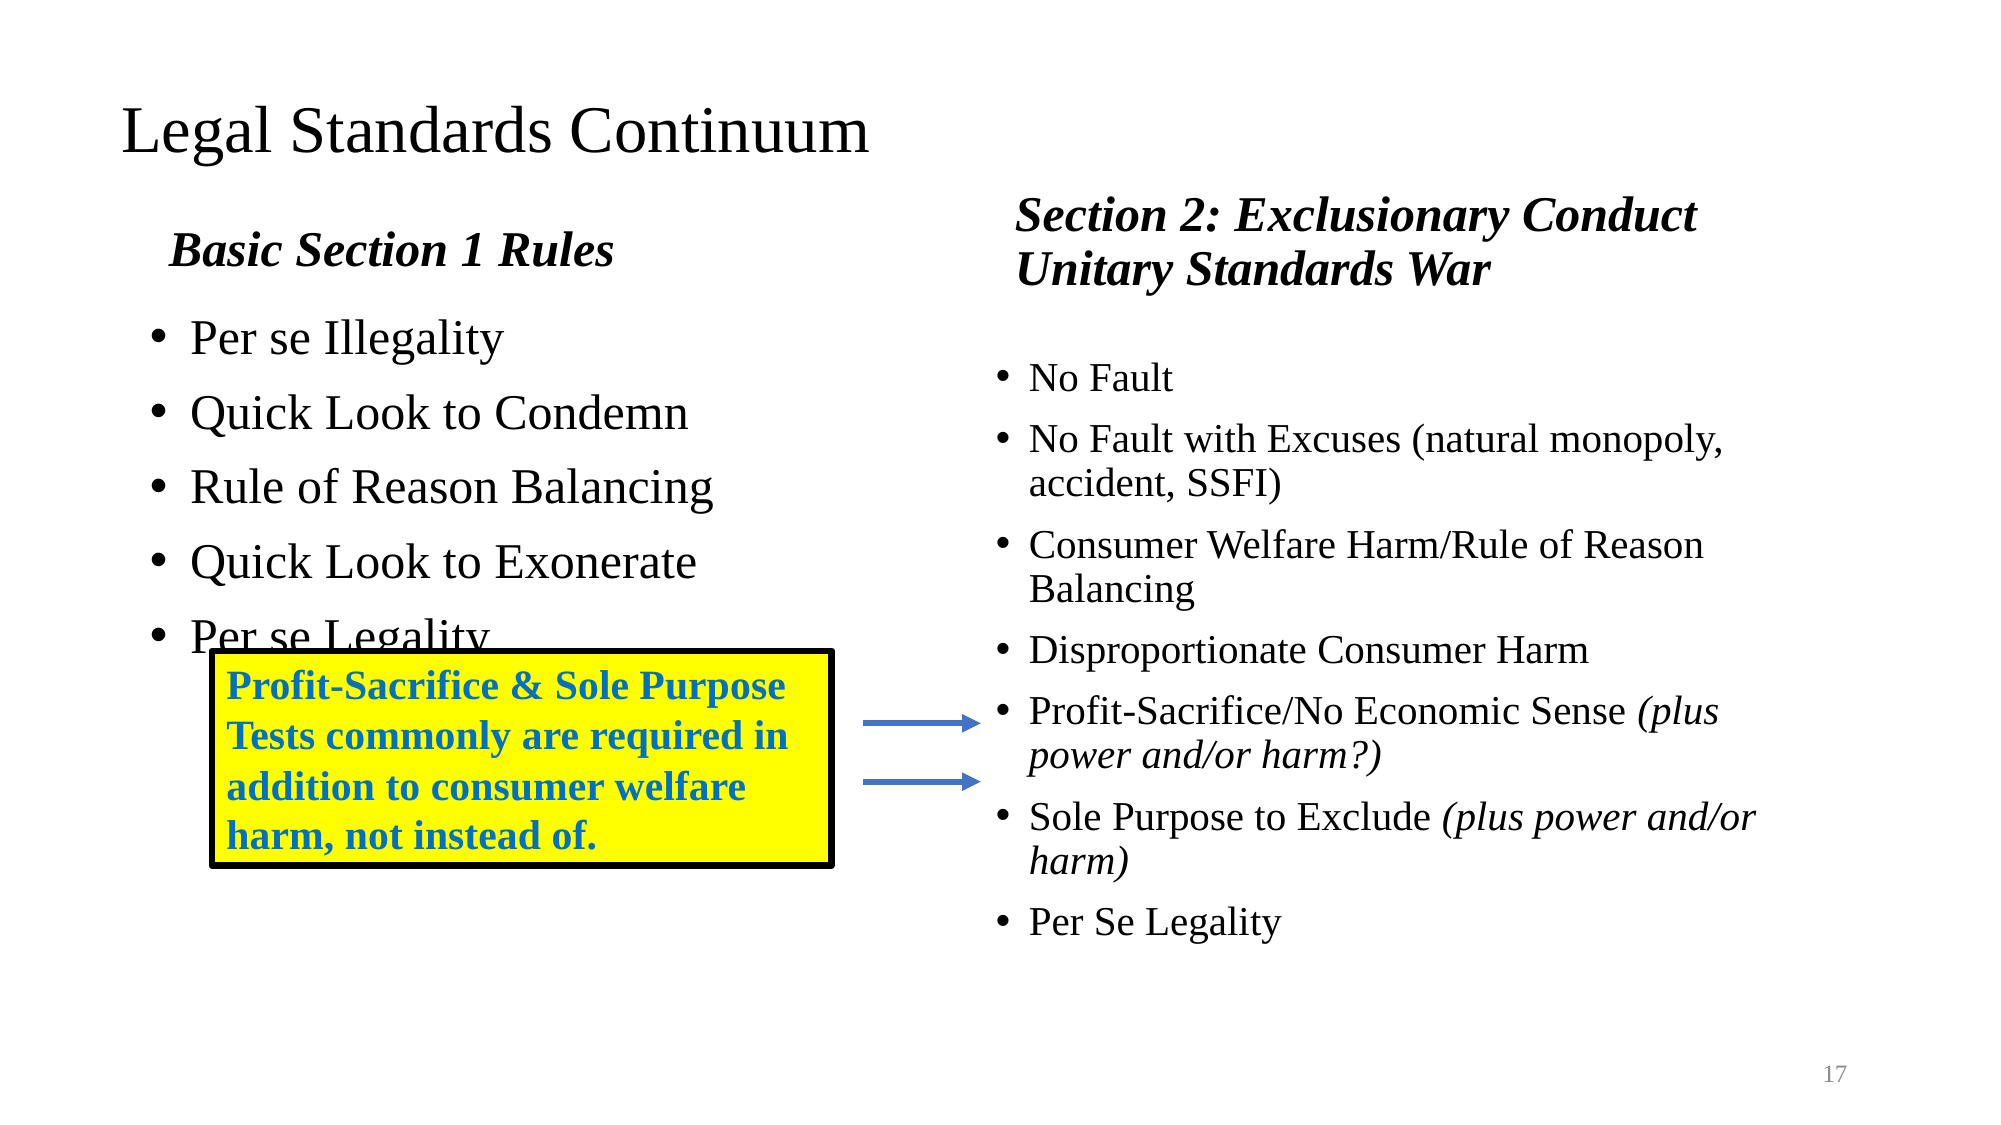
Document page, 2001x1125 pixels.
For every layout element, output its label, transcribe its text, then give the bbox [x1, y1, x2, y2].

slide_number 17 [1412, 1042, 1863, 1103]
list Per se Illegality Quick Look to Condemn Rule of Reason Balancing Quick Look to Exonerate Per se Legality [134, 303, 981, 909]
title Legal Standards Continuum [106, 22, 1832, 241]
list No Fault No Fault with Excuses (natural monopoly, accident, SSFI) Consumer Welfare Harm/Rule of Reason Balancing Disproportionate Consumer Harm Profit-Sacrifice/No Economic Sense (plus power and/or harm?) Sole Purpose to Exclude (plus power and/or harm) Per Se Legality [980, 348, 1832, 954]
text_box Profit-Sacrifice & Sole Purpose Tests commonly are required in addition to consumer welfare harm, not instead of. [211, 650, 832, 866]
list Basic Section 1 Rules [153, 204, 1000, 286]
list Section 2: Exclusionary Conduct Unitary Standards War [999, 222, 1851, 304]
